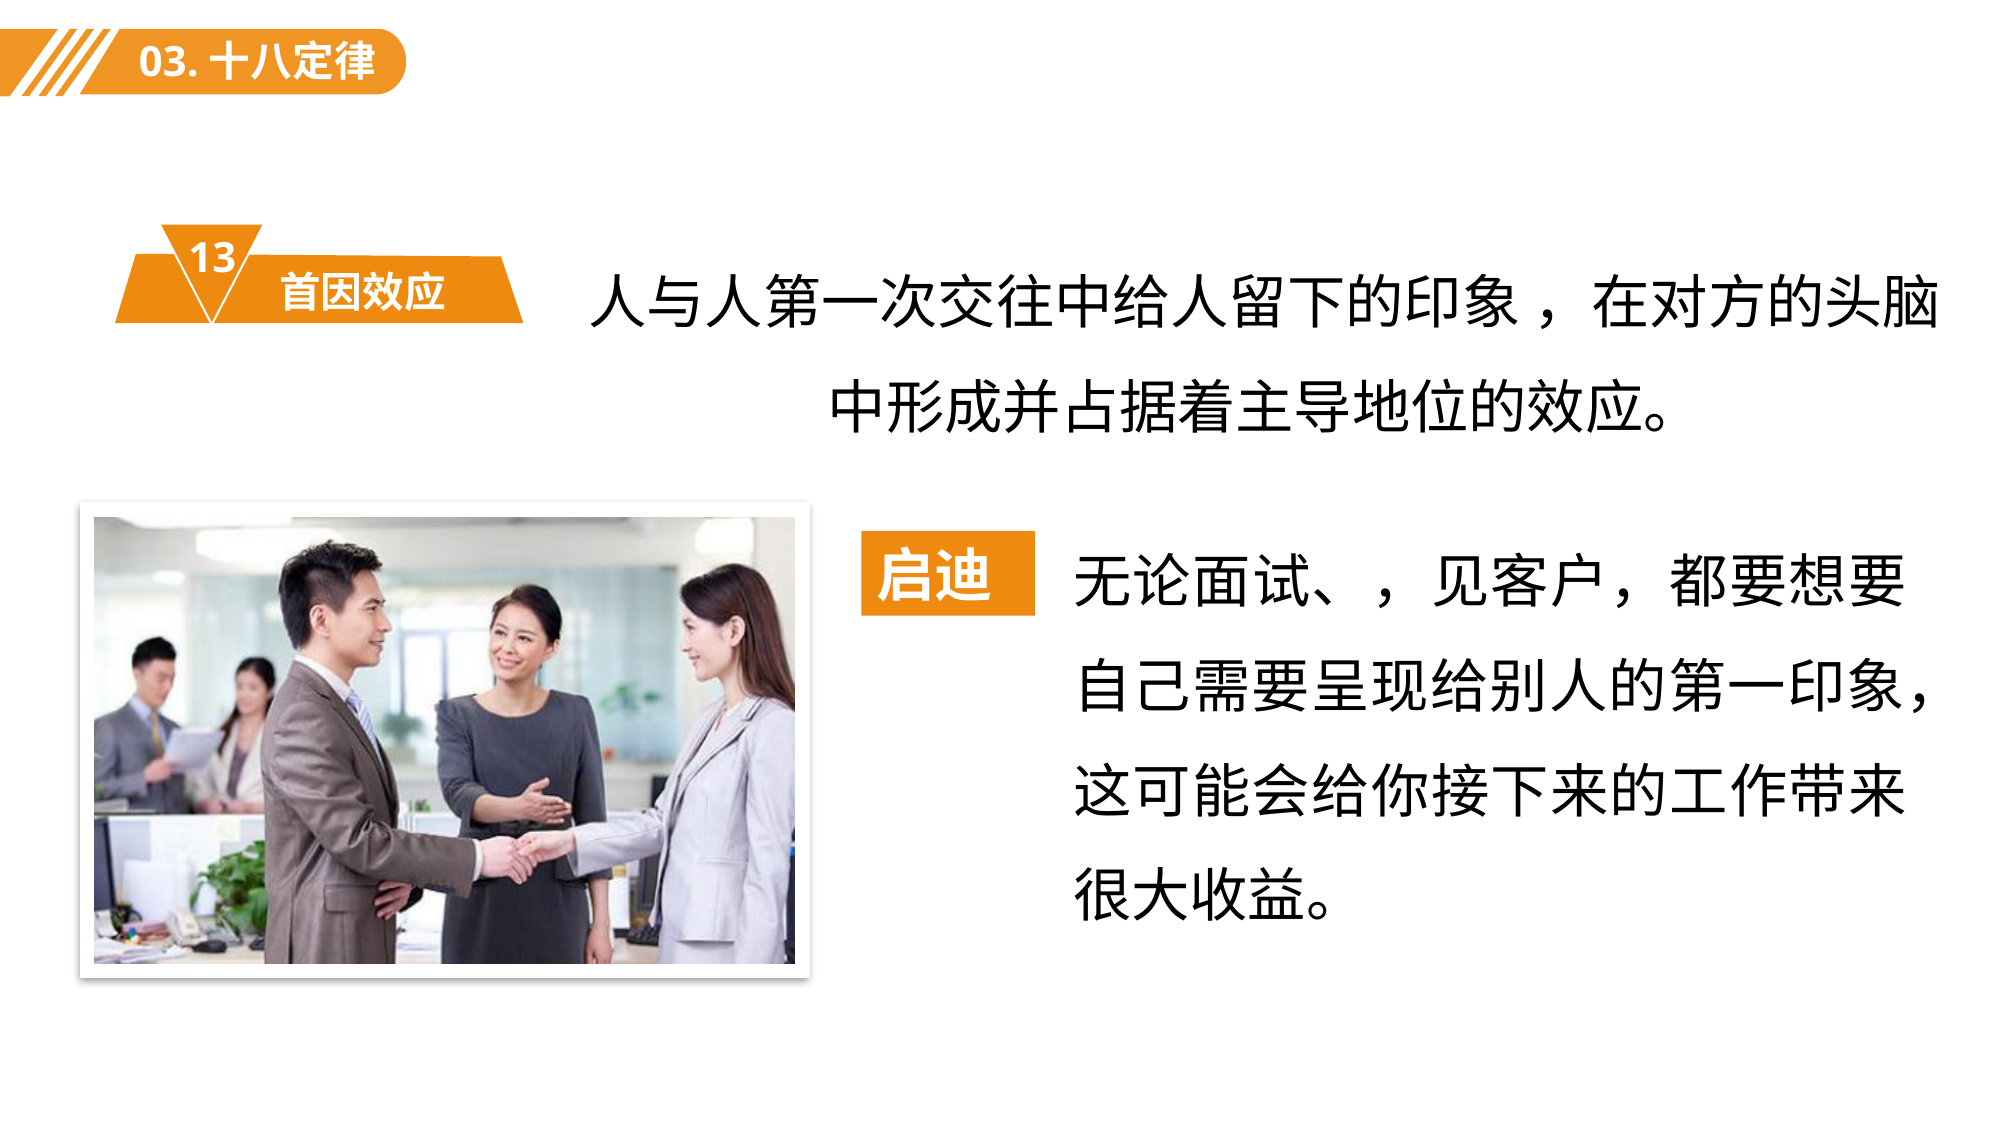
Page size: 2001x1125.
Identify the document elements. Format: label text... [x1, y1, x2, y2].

text_box 启迪 [861, 530, 1035, 616]
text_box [159, 222, 265, 325]
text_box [0, 27, 407, 97]
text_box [114, 253, 159, 324]
picture [94, 516, 795, 964]
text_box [265, 253, 524, 324]
text_box 人与人第一次交往中给人留下的印象 ，在对方的头脑中形成并占据着主导地位的效应。 [567, 222, 1962, 448]
text_box 无论面试、，见客户，都要想要自己需要呈现给别人的第一印象，这可能会给你接下来的工作带来很大收益。 [1058, 501, 1922, 936]
